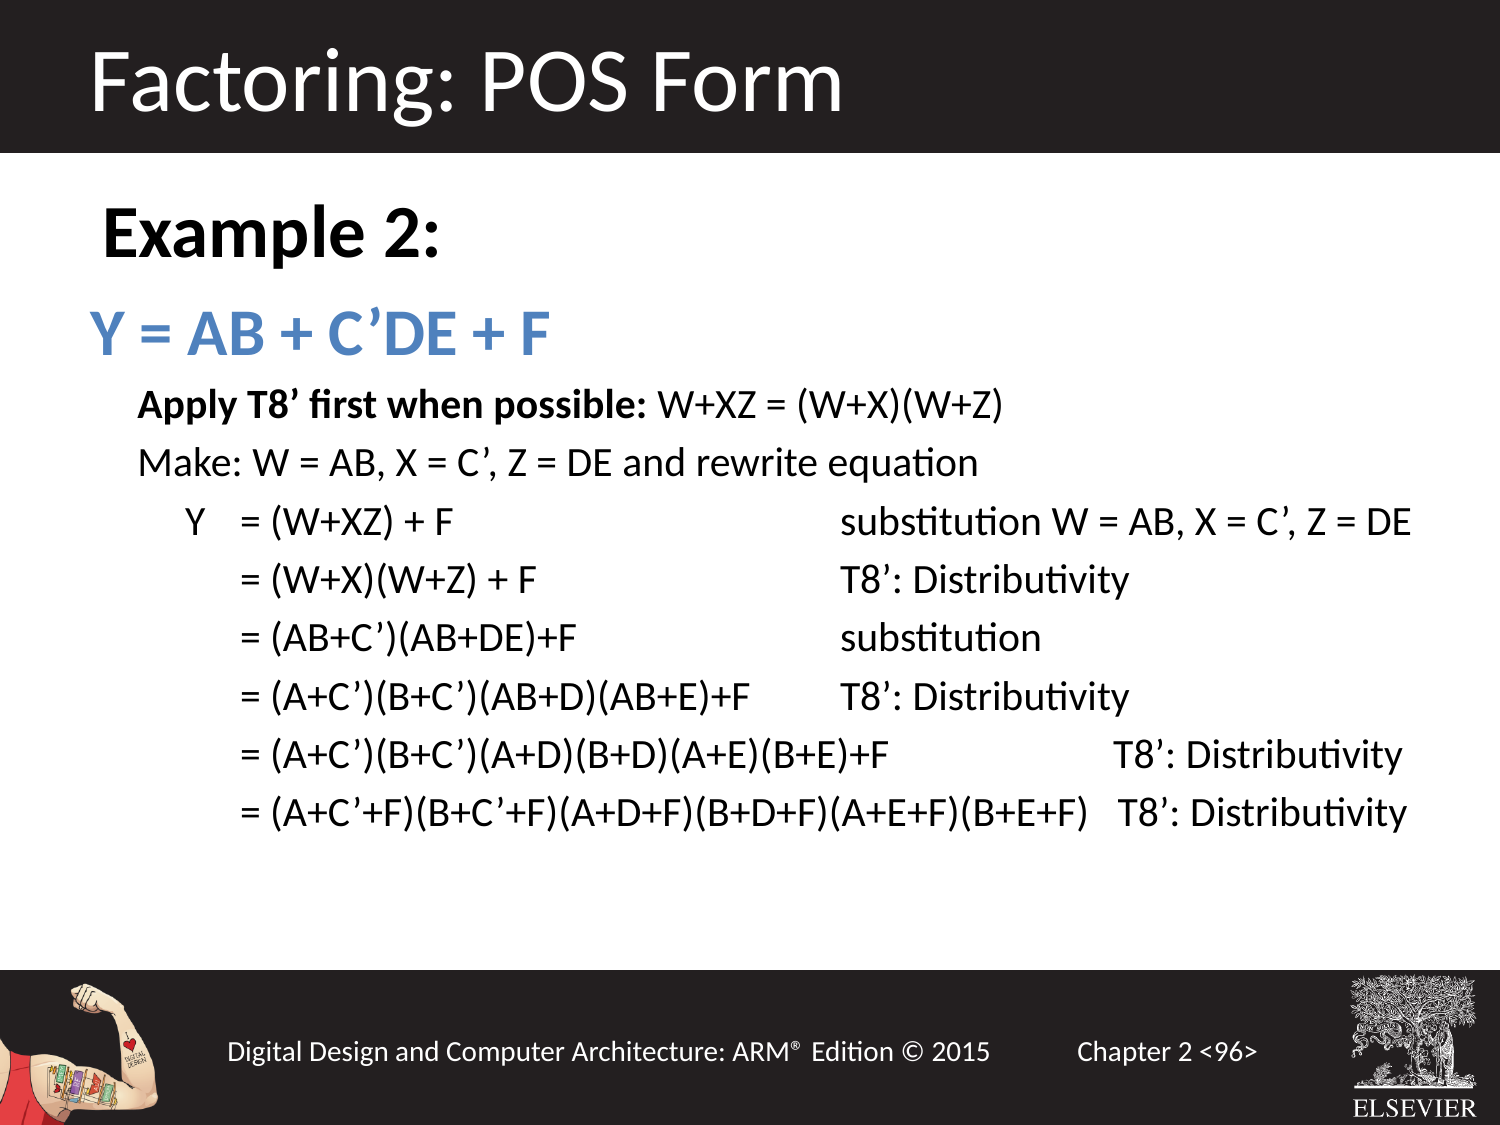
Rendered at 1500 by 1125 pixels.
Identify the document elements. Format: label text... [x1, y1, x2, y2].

list Y = AB + C’DE + F Apply T8’ first when possible: W+XZ = (W+X)(W+Z) Make: W = AB, X = C’, Z = DE and rewrite equation Y = (W+XZ) + F substitution W = AB, X = C’, Z = DE = (W+X)(W+Z) + F T8’: Distributivity = (AB+C’)(AB+DE)+F substitution = (A+C’)(B+C’)(AB+D)(AB+E)+F T8’: Distributivity = (A+C’)(B+C’)(A+D)(B+D)(A+E)(B+E)+F T8’: Distributivity = (A+C’+F)(B+C’+F)(A+D+F)(B+D+F)(A+E+F)(B+E+F) T8’: Distributivity [75, 281, 1459, 1024]
picture [1350, 974, 1477, 1117]
text_box Example 2: [87, 174, 663, 280]
picture [0, 979, 163, 1125]
text_box Factoring: POS Form [75, 12, 1375, 138]
